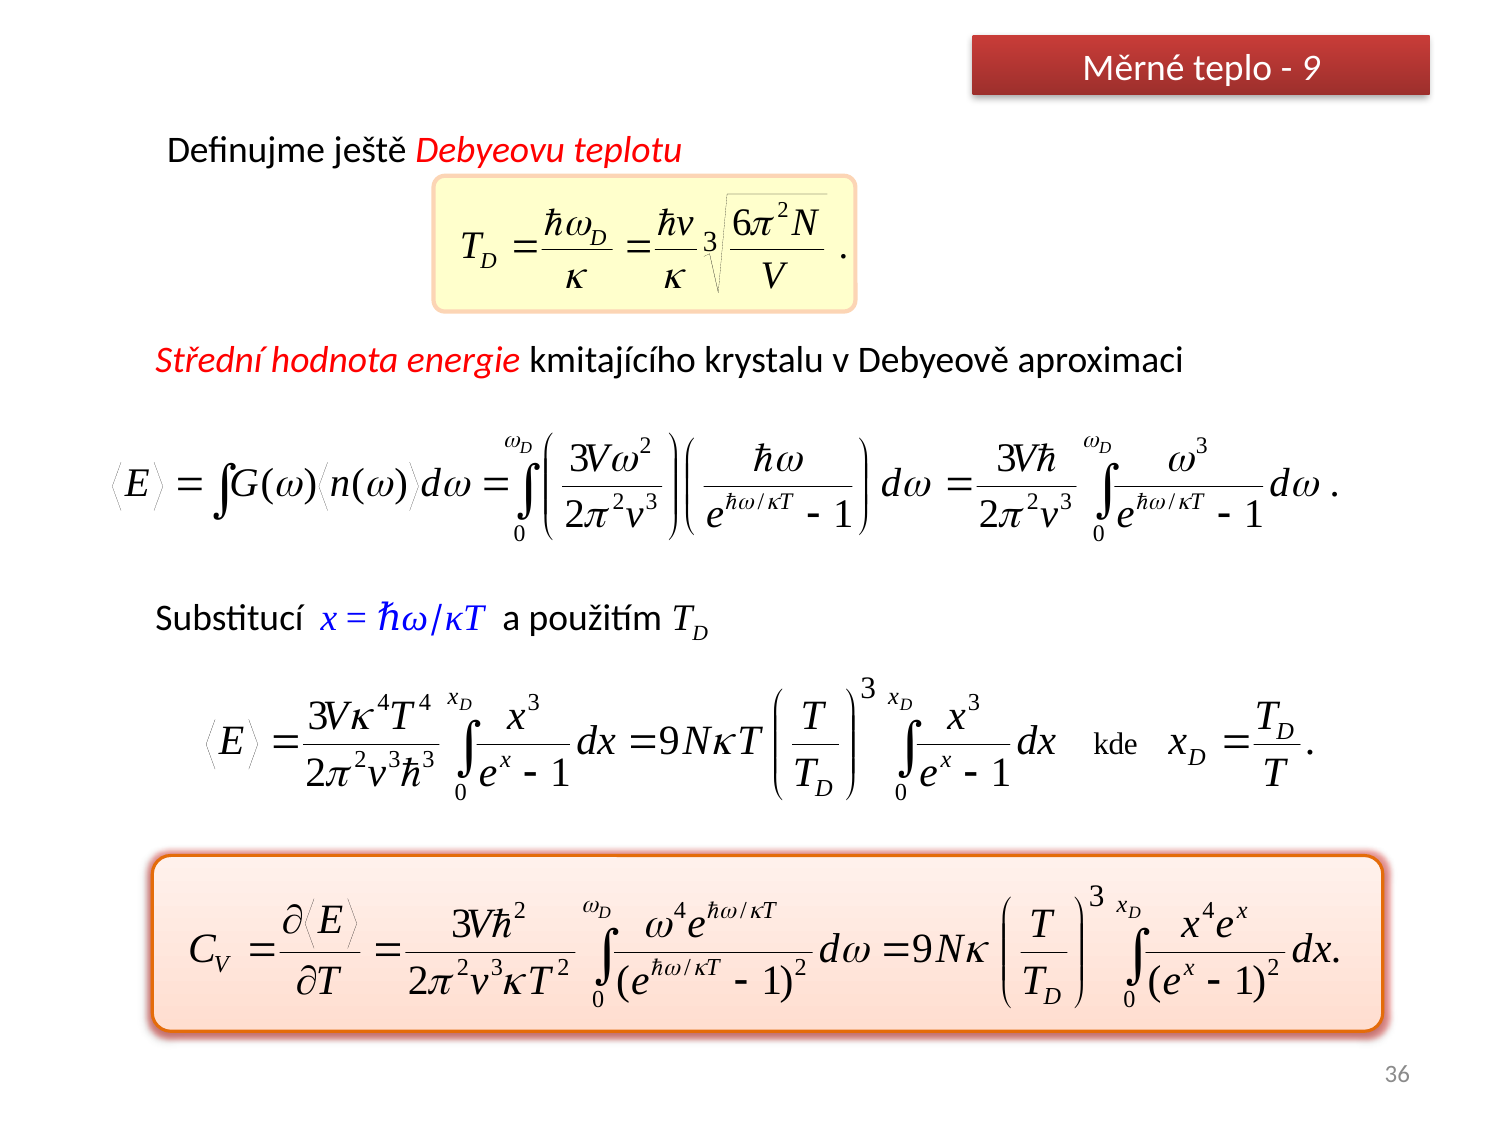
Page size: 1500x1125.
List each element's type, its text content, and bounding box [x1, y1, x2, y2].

text_box Střední hodnota energie kmitajícího krystalu v Debyeově aproximaci [140, 328, 1243, 388]
text_box Měrné teplo - 9 [972, 35, 1430, 95]
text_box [152, 116, 856, 312]
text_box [198, 667, 1323, 811]
text_box Substitucí x = ℏω/κT a použitím TD [140, 585, 832, 652]
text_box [105, 421, 1348, 552]
text_box [151, 854, 1384, 1033]
slide_number 36 [1074, 1042, 1425, 1103]
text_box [183, 875, 1348, 1019]
